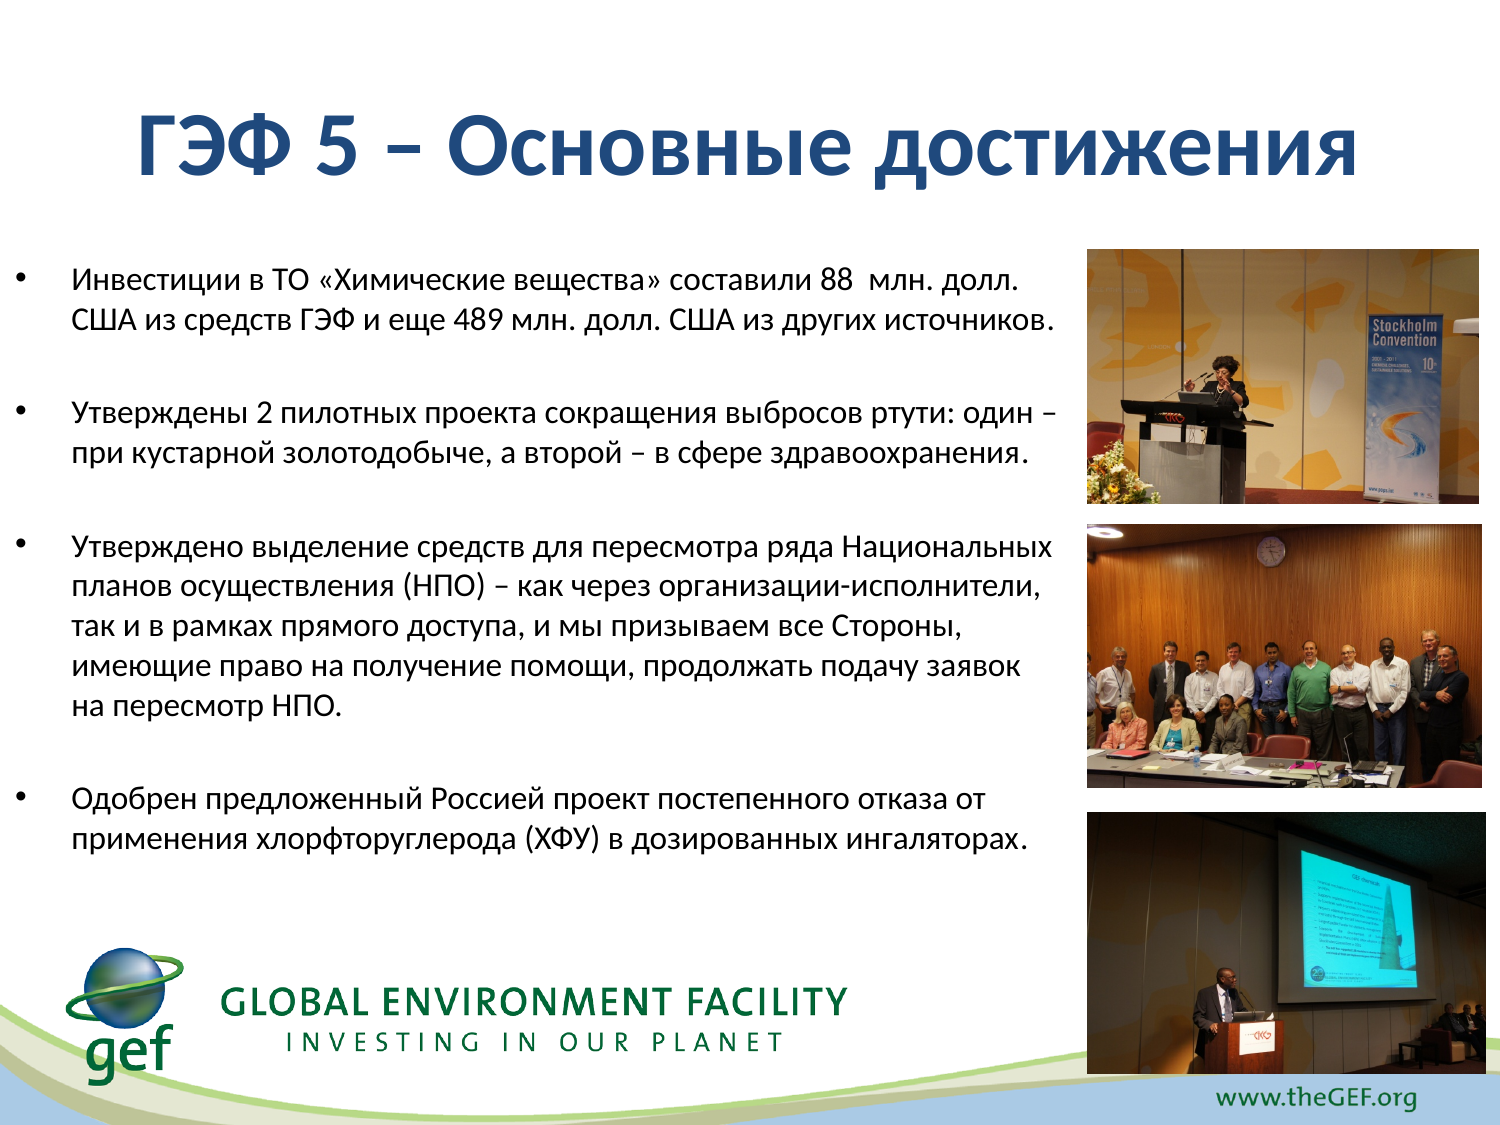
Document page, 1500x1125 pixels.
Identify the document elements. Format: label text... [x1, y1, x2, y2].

picture [1087, 524, 1482, 788]
picture [1087, 249, 1479, 504]
list Инвестиции в ТО «Химические вещества» составили 88 млн. долл. США из средств ГЭФ и еще 489 млн. долл. США из других источников. Утверждены 2 пилотных проекта сокращения выбросов ртути: один – при кустарной золотодобыче, а второй – в сфере здравоохранения. Утверждено выделение средств для пересмотра ряда Национальных планов осуществления (НПО) – как через организации-исполнители, так и в рамках прямого доступа, и мы призываем все Стороны, имеющие право на получение помощи, продолжать подачу заявок на пересмотр НПО. Одобрен предложенный Россией проект постепенного отказа от применения хлорфторуглерода (ХФУ) в дозированных ингаляторах. [0, 249, 1076, 951]
picture [0, 812, 1500, 1125]
title ГЭФ 5 – Основные достижения [74, 44, 1426, 233]
